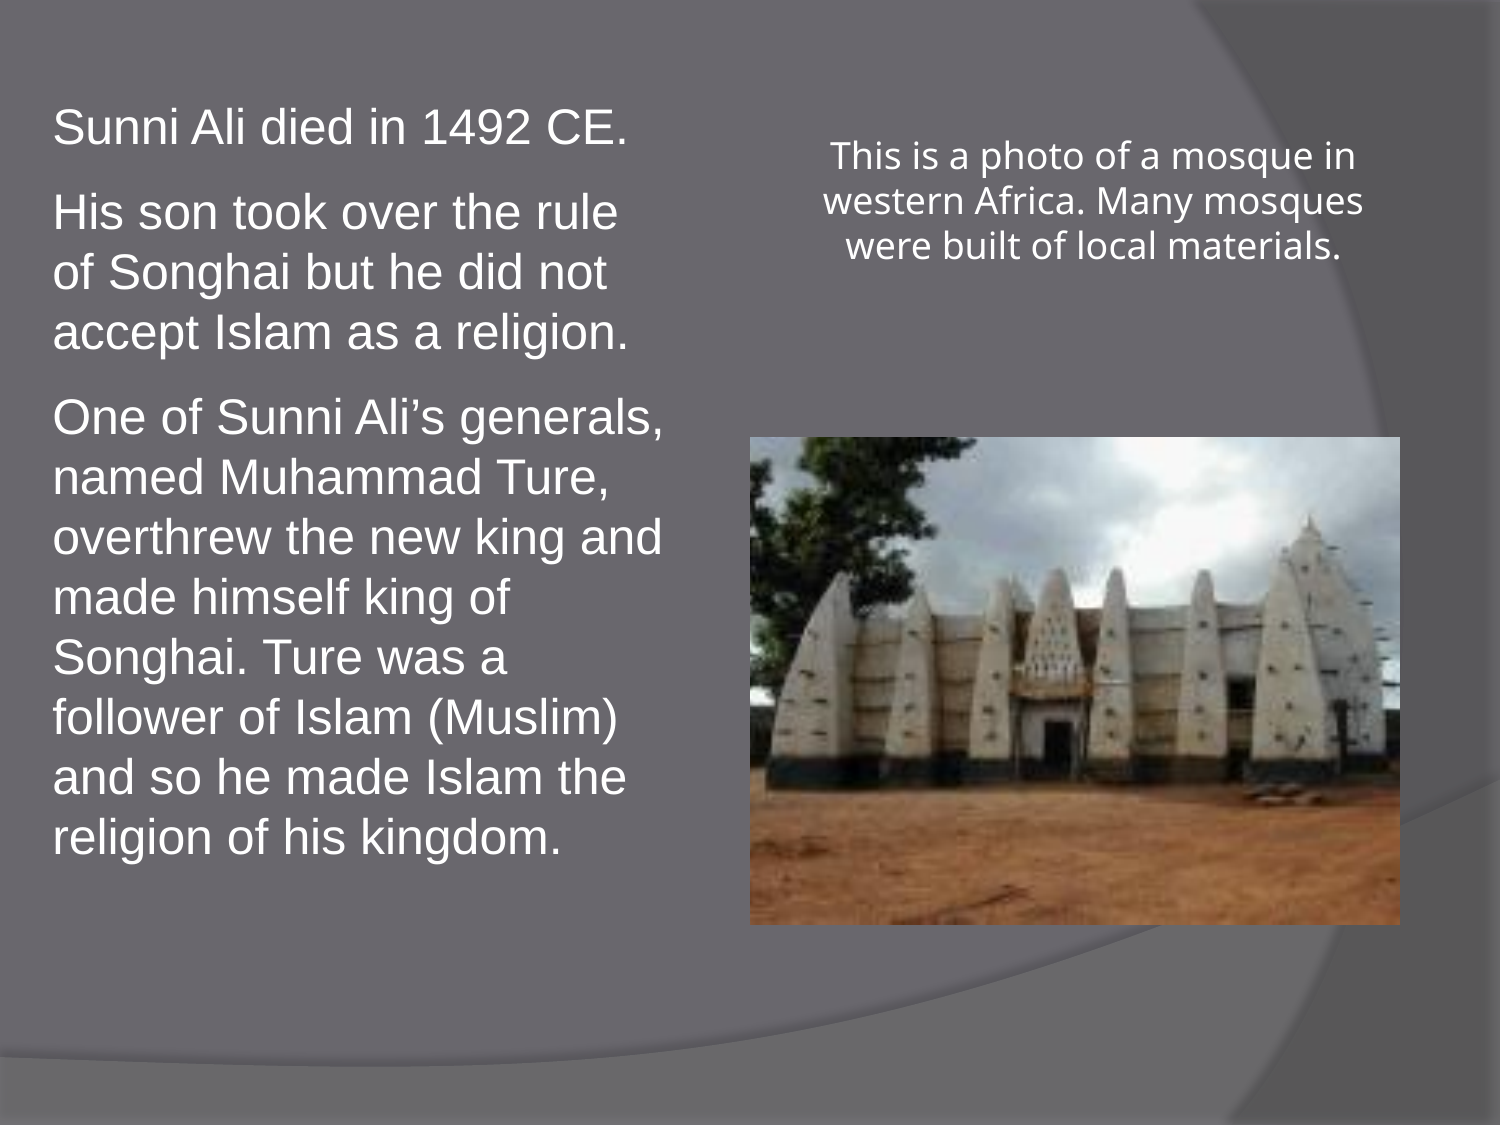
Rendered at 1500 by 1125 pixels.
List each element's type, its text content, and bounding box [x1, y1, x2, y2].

picture [749, 437, 1401, 926]
text_box Sunni Ali died in 1492 CE. His son took over the rule of Songhai but he did not accept Islam as a religion. One of Sunni Ali’s generals, named Muhammad Ture, overthrew the new king and made himself king of Songhai. Ture was a follower of Islam (Muslim) and so he made Islam the religion of his kingdom. [37, 87, 688, 873]
text_box This is a photo of a mosque in western Africa. Many mosques were built of local materials. [799, 124, 1388, 275]
